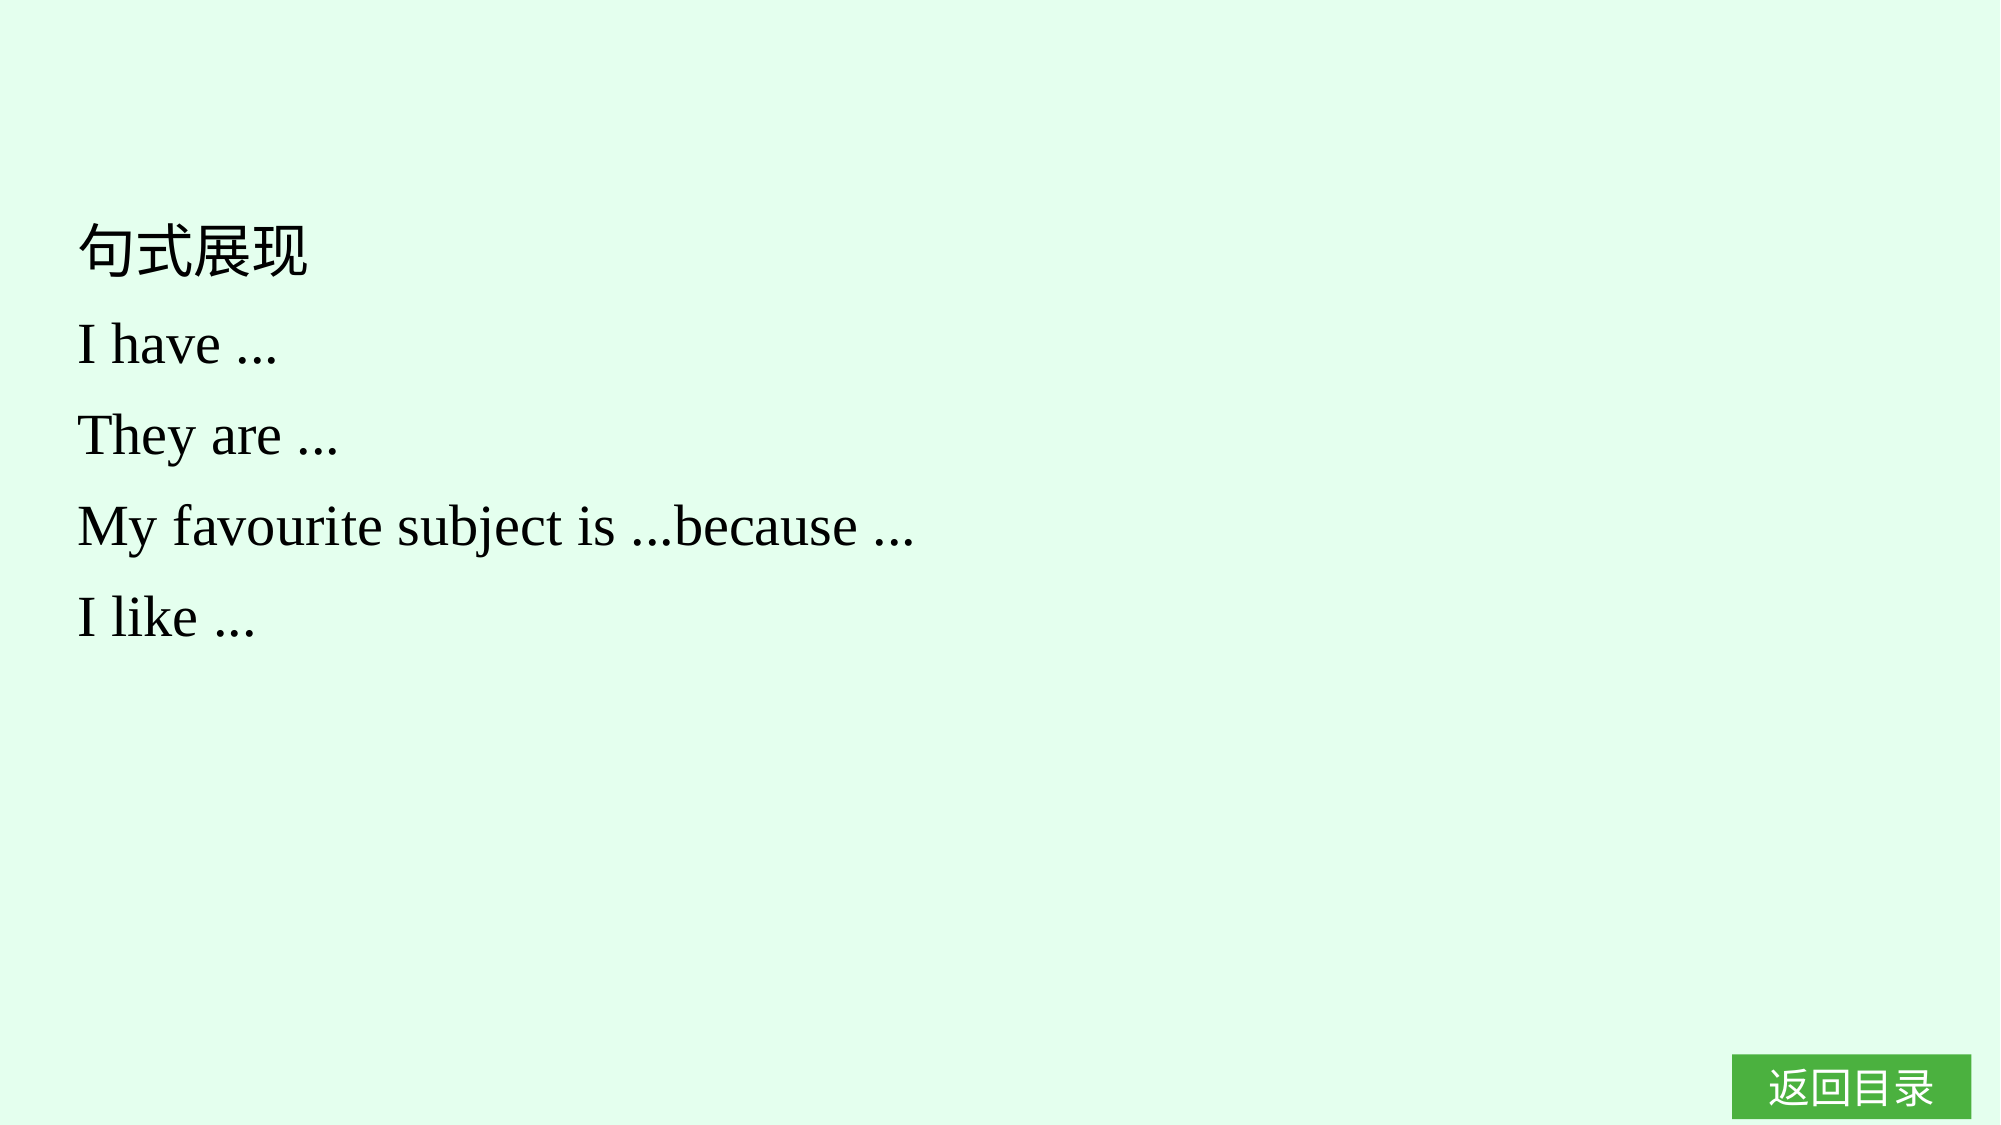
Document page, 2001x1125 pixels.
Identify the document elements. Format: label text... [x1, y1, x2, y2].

text_box 句式展现 I have ... They are ... My favourite subject is ...because ... I like ... [62, 186, 1938, 656]
